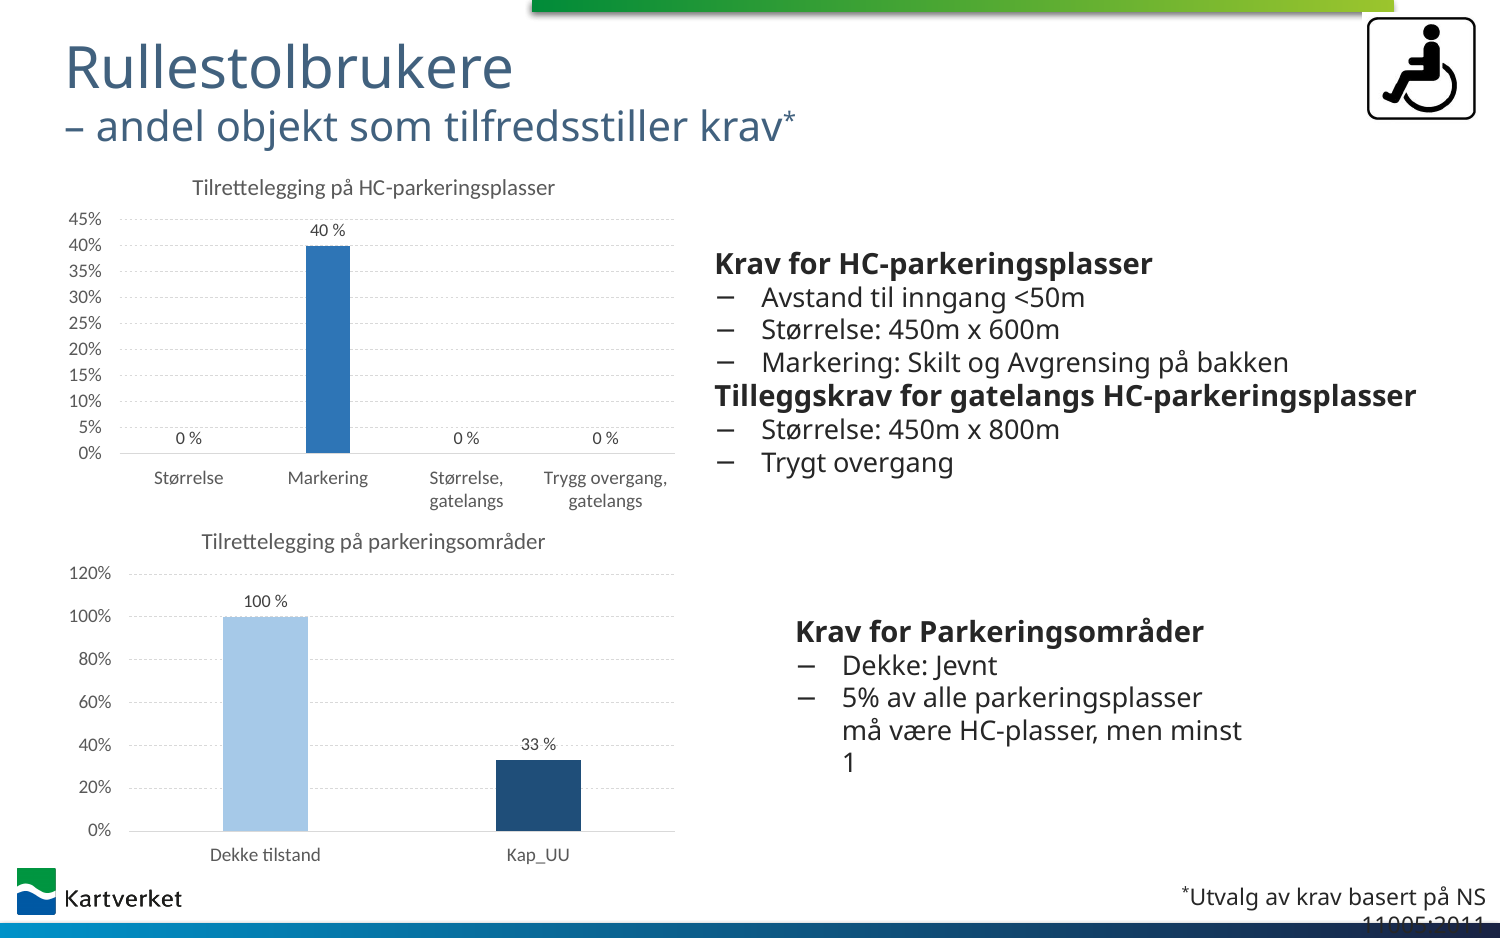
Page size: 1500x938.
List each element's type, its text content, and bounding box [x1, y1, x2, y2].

text_box *Utvalg av krav basert på NS 11005:2011 [1068, 873, 1500, 938]
text_box Krav for HC-parkeringsplasser Avstand til inngang <50m Størrelse: 450m x 600m Markering: Skilt og Avgrensing på bakken Tilleggskrav for gatelangs HC-parkeringsplasser Størrelse: 450m x 800m Trygt overgang [699, 237, 1433, 485]
picture [62, 520, 686, 874]
text_box Rullestolbrukere – andel objekt som tilfredsstiller krav* [49, 25, 1431, 158]
text_box Krav for Parkeringsområder Dekke: Jevnt 5% av alle parkeringsplasser må være HC-plasser, men minst 1 [780, 605, 1261, 786]
picture [62, 166, 686, 519]
picture [1362, 12, 1481, 126]
